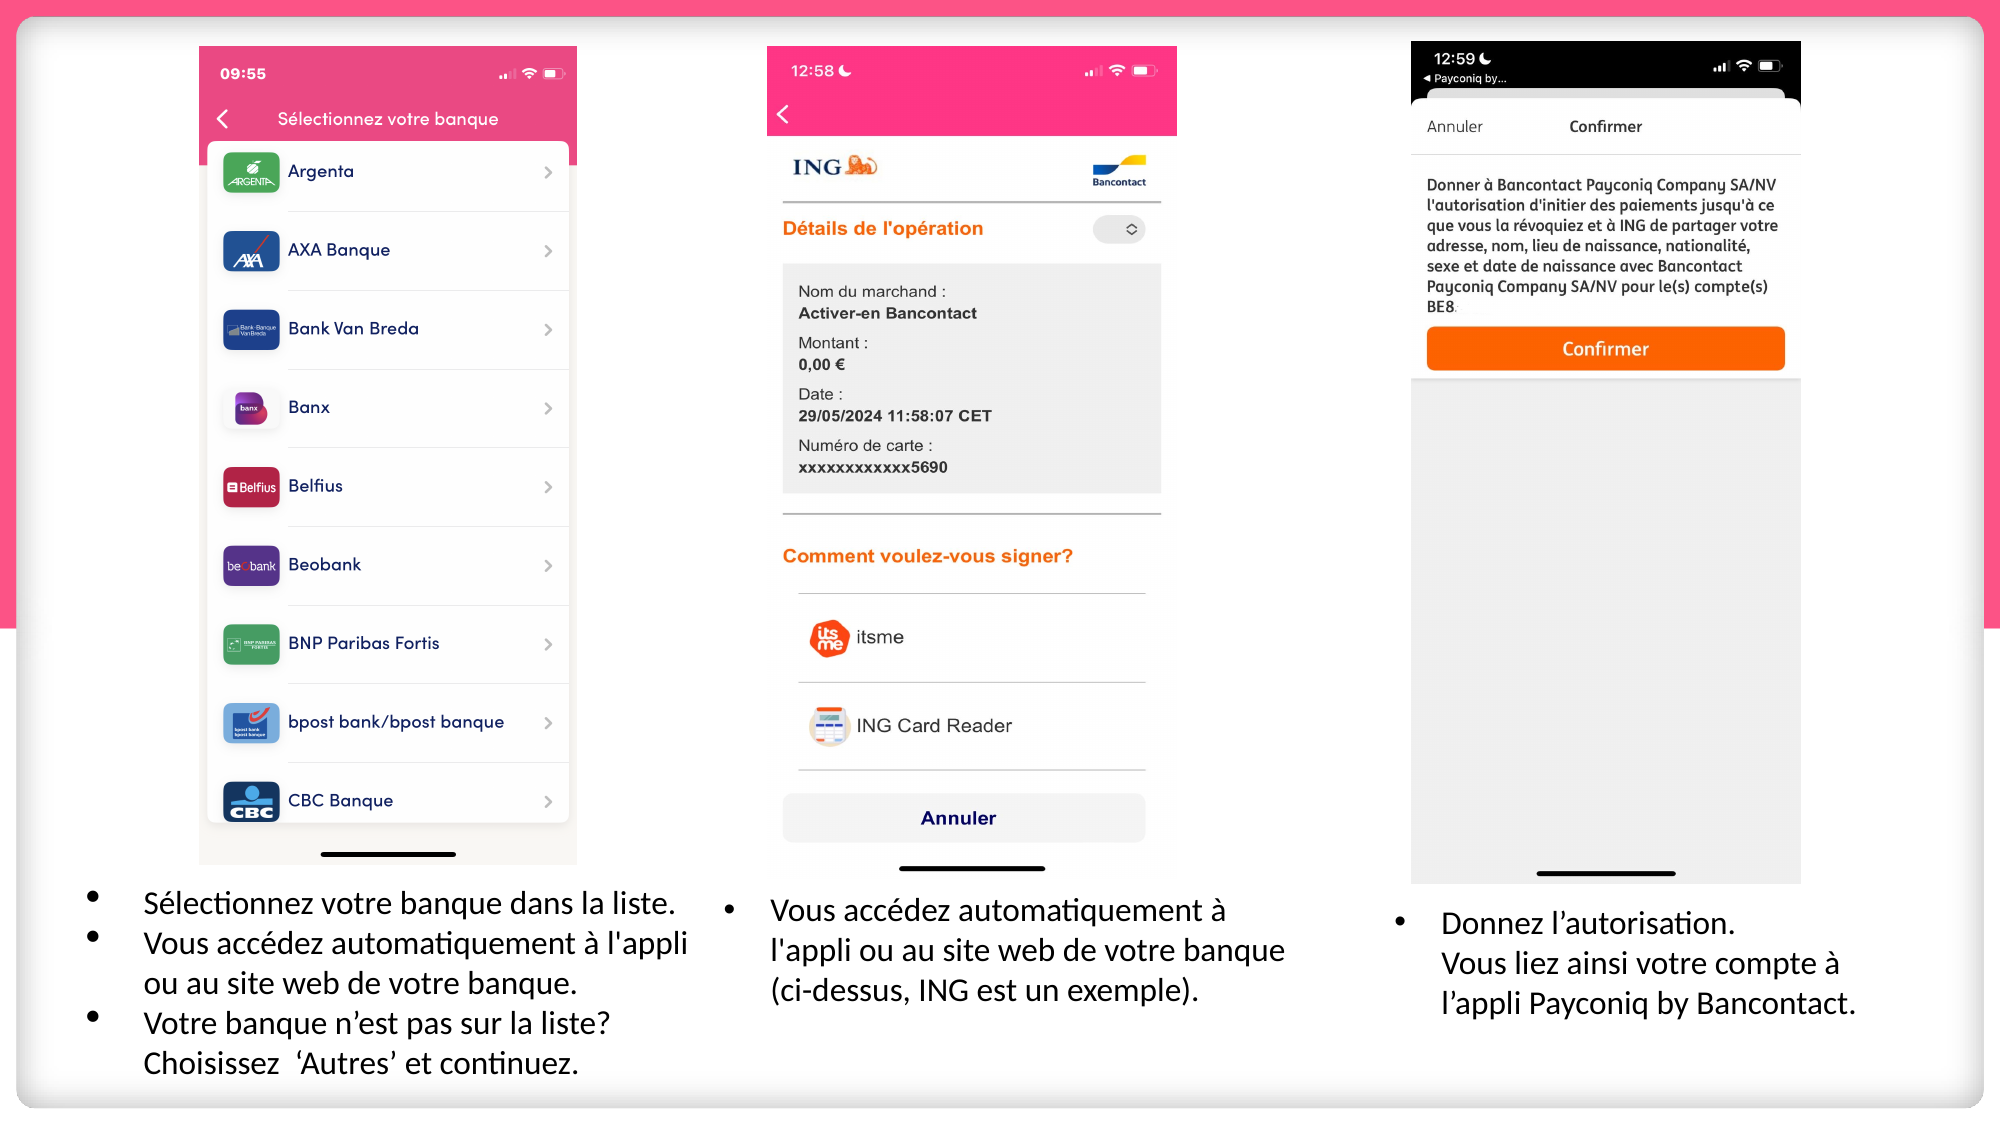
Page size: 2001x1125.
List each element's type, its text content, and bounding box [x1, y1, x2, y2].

text_box Donnez l’autorisation. Vous liez ainsi votre compte à l’appli Payconiq by Bancontact. [1379, 893, 1896, 1029]
text_box Vous accédez automatiquement à l'appli ou au site web de votre banque (ci-dessus, ING est un exemple). [732, 881, 1317, 1061]
text_box Sélectionnez votre banque dans la liste. Vous accédez automatiquement à l'appli ou au site web de votre banque. Votre banque n’est pas sur la liste? Choisissez ‘Autres’ et continuez. [72, 873, 732, 1089]
picture [0, 0, 2000, 1125]
